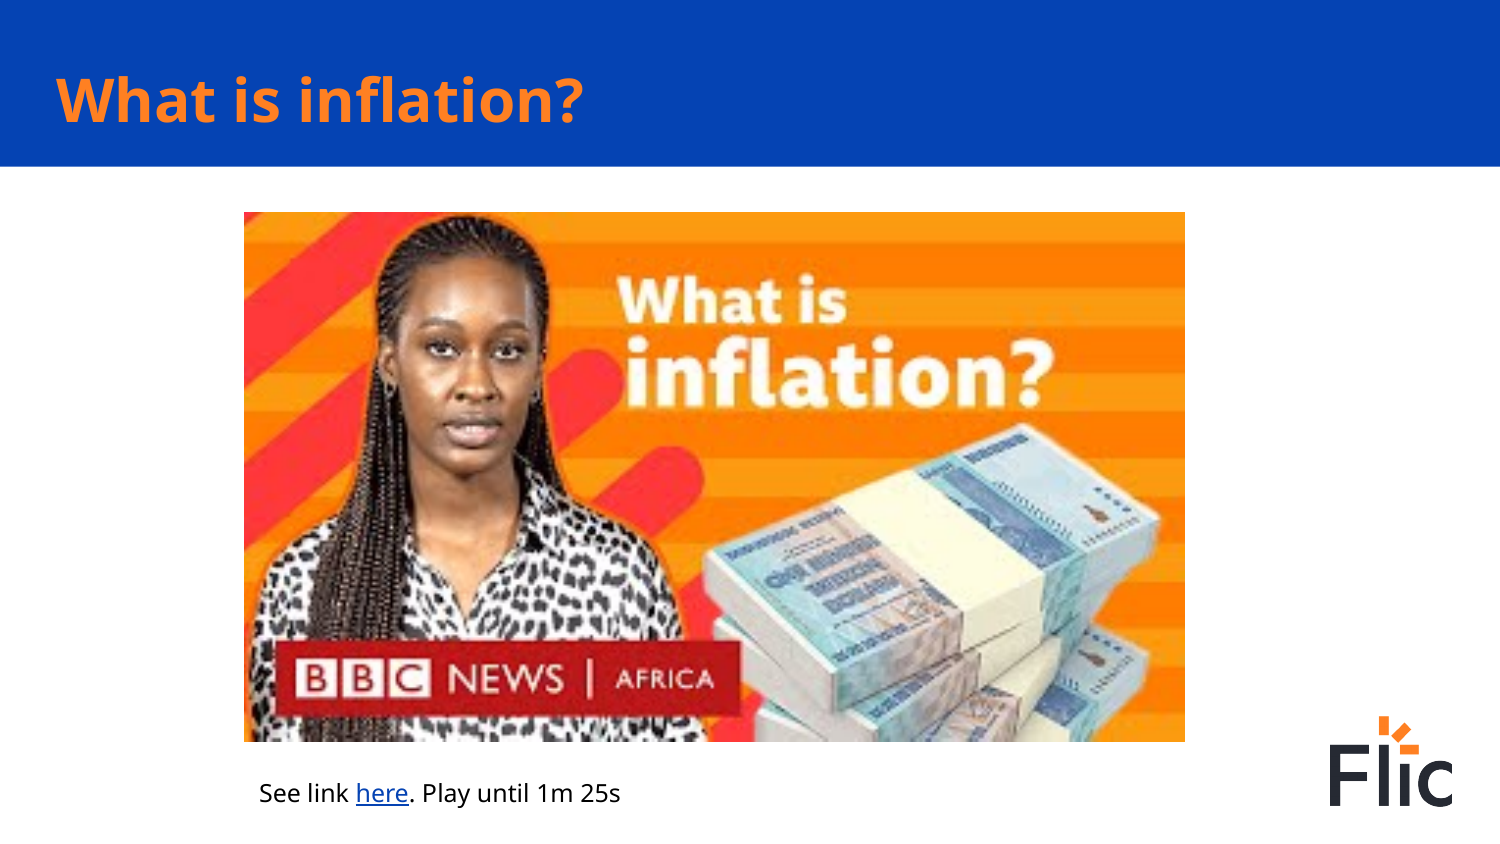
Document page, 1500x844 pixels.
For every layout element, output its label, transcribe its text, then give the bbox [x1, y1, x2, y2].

picture [243, 212, 1185, 742]
picture [1330, 716, 1452, 807]
text_box What is inflation? [41, 36, 1500, 150]
text_box See link here. Play until 1m 25s [244, 762, 1185, 827]
